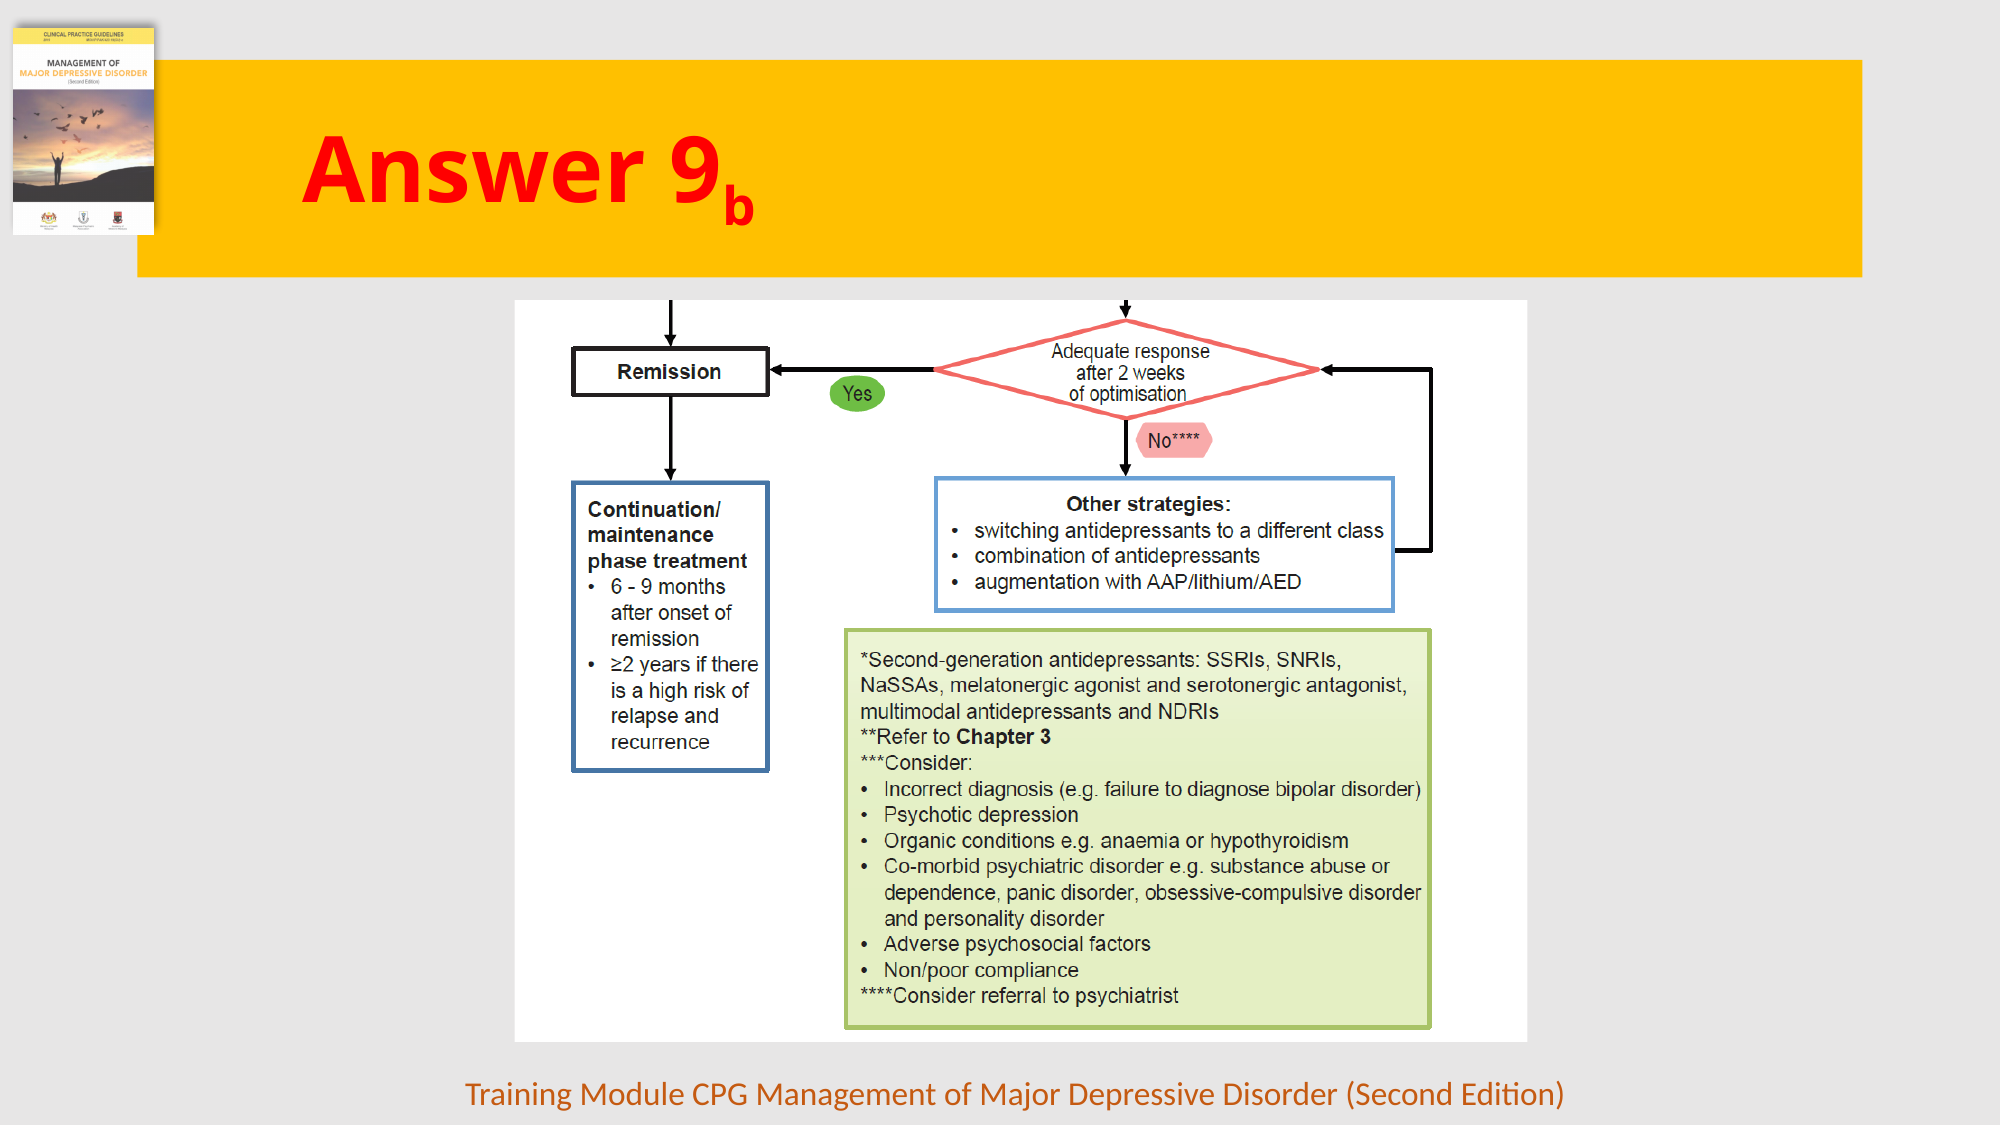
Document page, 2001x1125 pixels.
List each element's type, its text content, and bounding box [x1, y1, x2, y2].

picture [514, 300, 1528, 1042]
picture [13, 28, 154, 235]
text_box Training Module CPG Management of Major Depressive Disorder (Second Edition) [450, 1065, 1832, 1120]
title Answer 9b [137, 59, 1863, 278]
